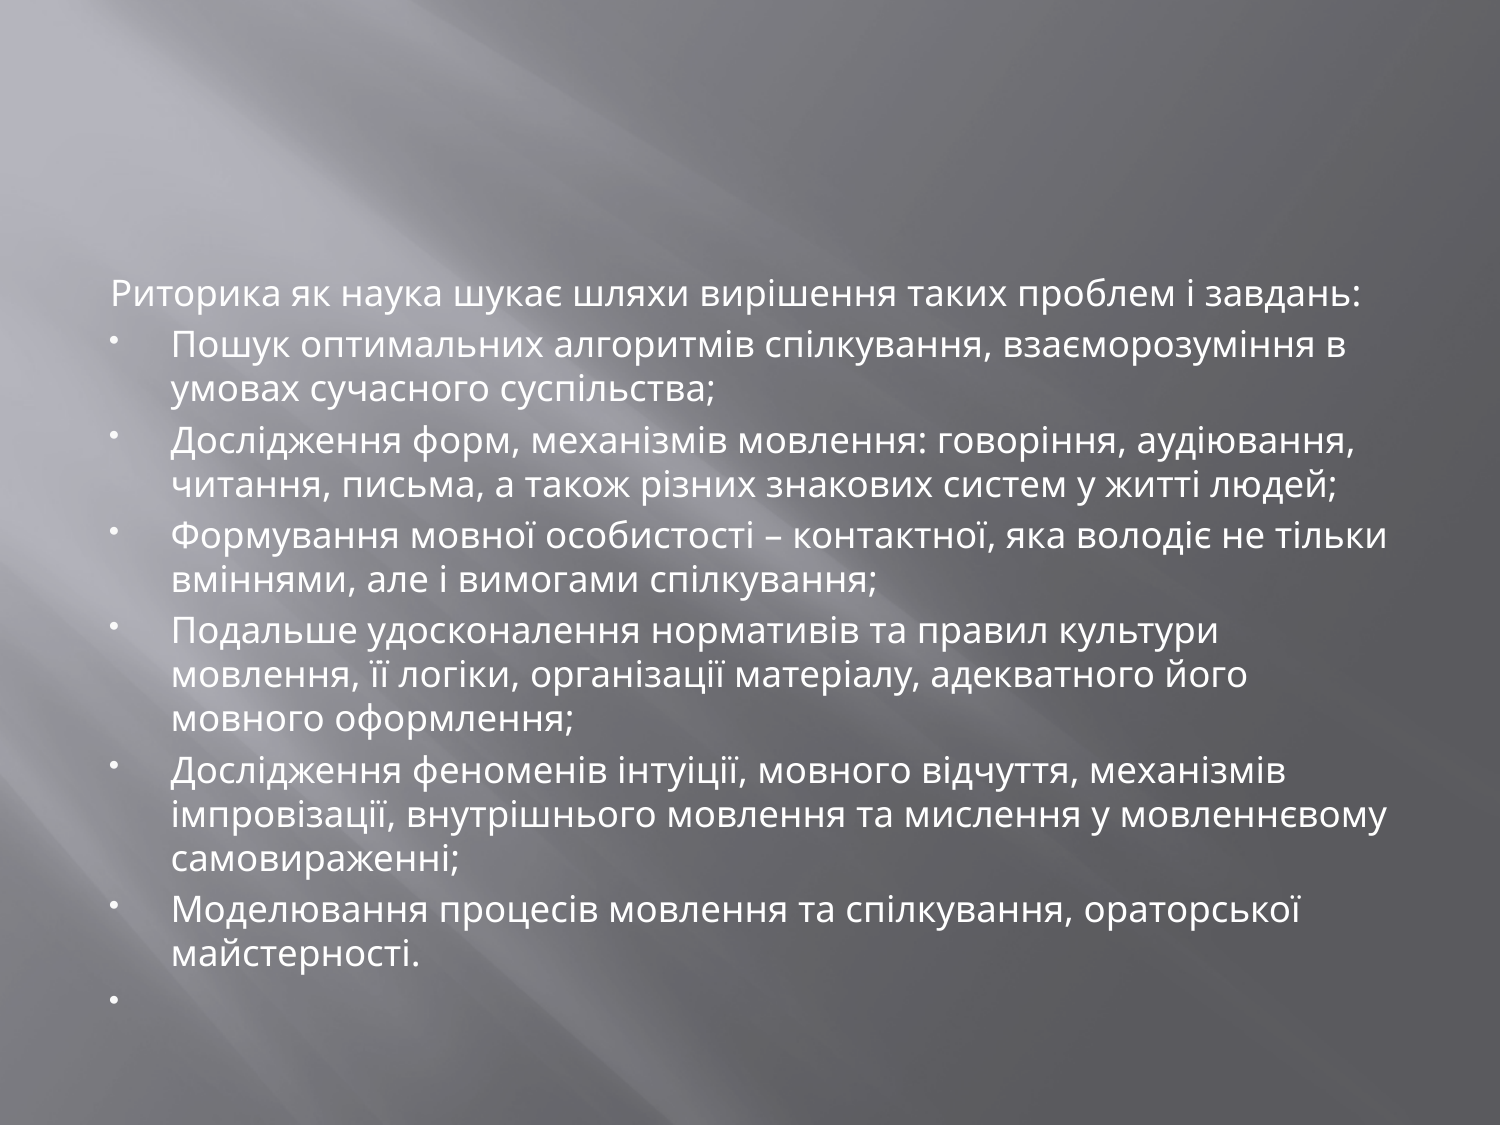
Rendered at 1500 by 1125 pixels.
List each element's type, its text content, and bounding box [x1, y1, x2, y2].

list Риторика як наука шукає шляхи вирішення таких проблем і завдань: Пошук оптимальних алгоритмів спілкування, взаєморозуміння в умовах сучасного суспільства; Дослідження форм, механізмів мовлення: говоріння, аудіювання, читання, письма, а також різних знакових систем у житті людей; Формування мовної особистості – контактної, яка володіє не тільки вміннями, але і вимогами спілкування; Подальше удосконалення нормативів та правил культури мовлення, її логіки, організації матеріалу, адекватного його мовного оформлення; Дослідження феноменів інтуіції, мовного відчуття, механізмів імпровізації, внутрішнього мовлення та мислення у мовленнєвому самовираженні; Моделювання процесів мовлення та спілкування, ораторської майстерності. [75, 262, 1425, 1035]
